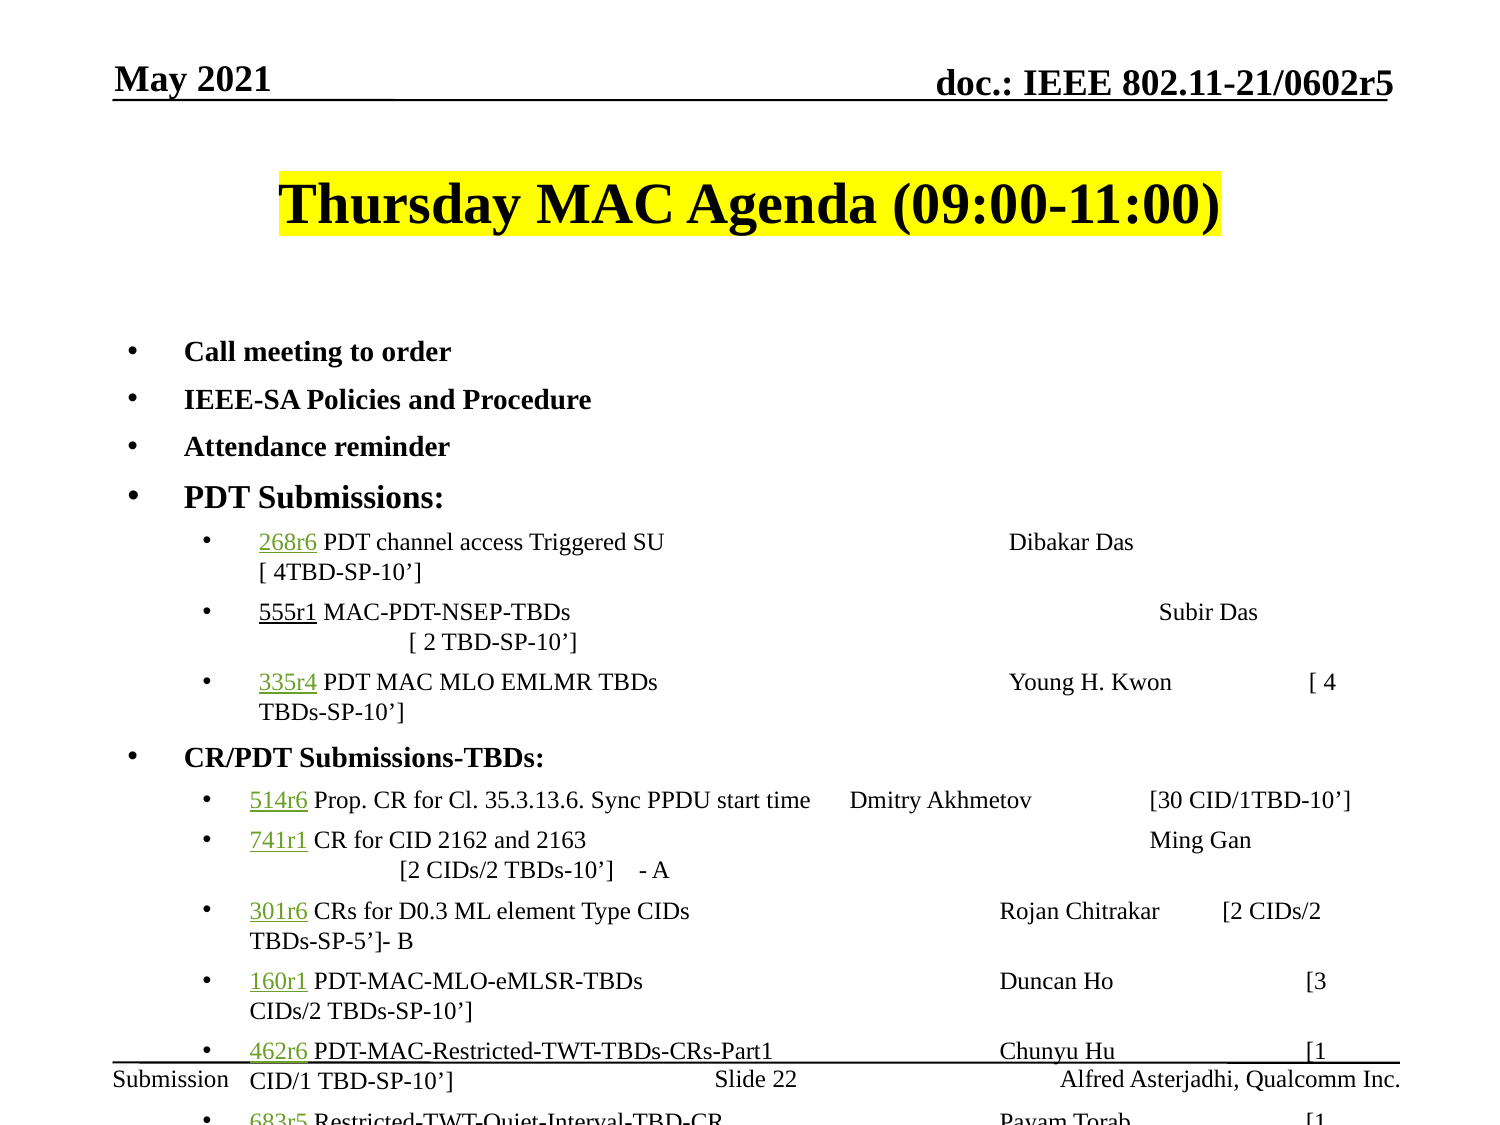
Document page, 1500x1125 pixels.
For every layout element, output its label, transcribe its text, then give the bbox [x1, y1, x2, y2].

title Thursday MAC Agenda (09:00-11:00) [112, 112, 1388, 288]
slide_number Slide 22 [712, 1061, 800, 1123]
footer Alfred Asterjadhi, Qualcomm Inc. [878, 1061, 1402, 1093]
list Call meeting to order IEEE-SA Policies and Procedure Attendance reminder PDT Submissions: 268r6 PDT channel access Triggered SU Dibakar Das [ 4TBD-SP-10’] 555r1 MAC-PDT-NSEP-TBDs Subir Das [ 2 TBD-SP-10’] 335r4 PDT MAC MLO EMLMR TBDs Young H. Kwon [ 4 TBDs-SP-10’] CR/PDT Submissions-TBDs: 514r6 Prop. CR for Cl. 35.3.13.6. Sync PPDU start time Dmitry Akhmetov [30 CID/1TBD-10’] 741r1 CR for CID 2162 and 2163 Ming Gan [2 CIDs/2 TBDs-10’] - A 301r6 CRs for D0.3 ML element Type CIDs Rojan Chitrakar [2 CIDs/2 TBDs-SP-5’]- B 160r1 PDT-MAC-MLO-eMLSR-TBDs Duncan Ho [3 CIDs/2 TBDs-SP-10’] 462r6 PDT-MAC-Restricted-TWT-TBDs-CRs-Part1 Chunyu Hu [1 CID/1 TBD-SP-10’] 683r5 Restricted-TWT-Quiet-Interval-TBD-CR Payam Torab [1 CID/1 TBD-SP-10’] Cont. [112, 324, 1388, 1063]
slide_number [114, 54, 423, 100]
